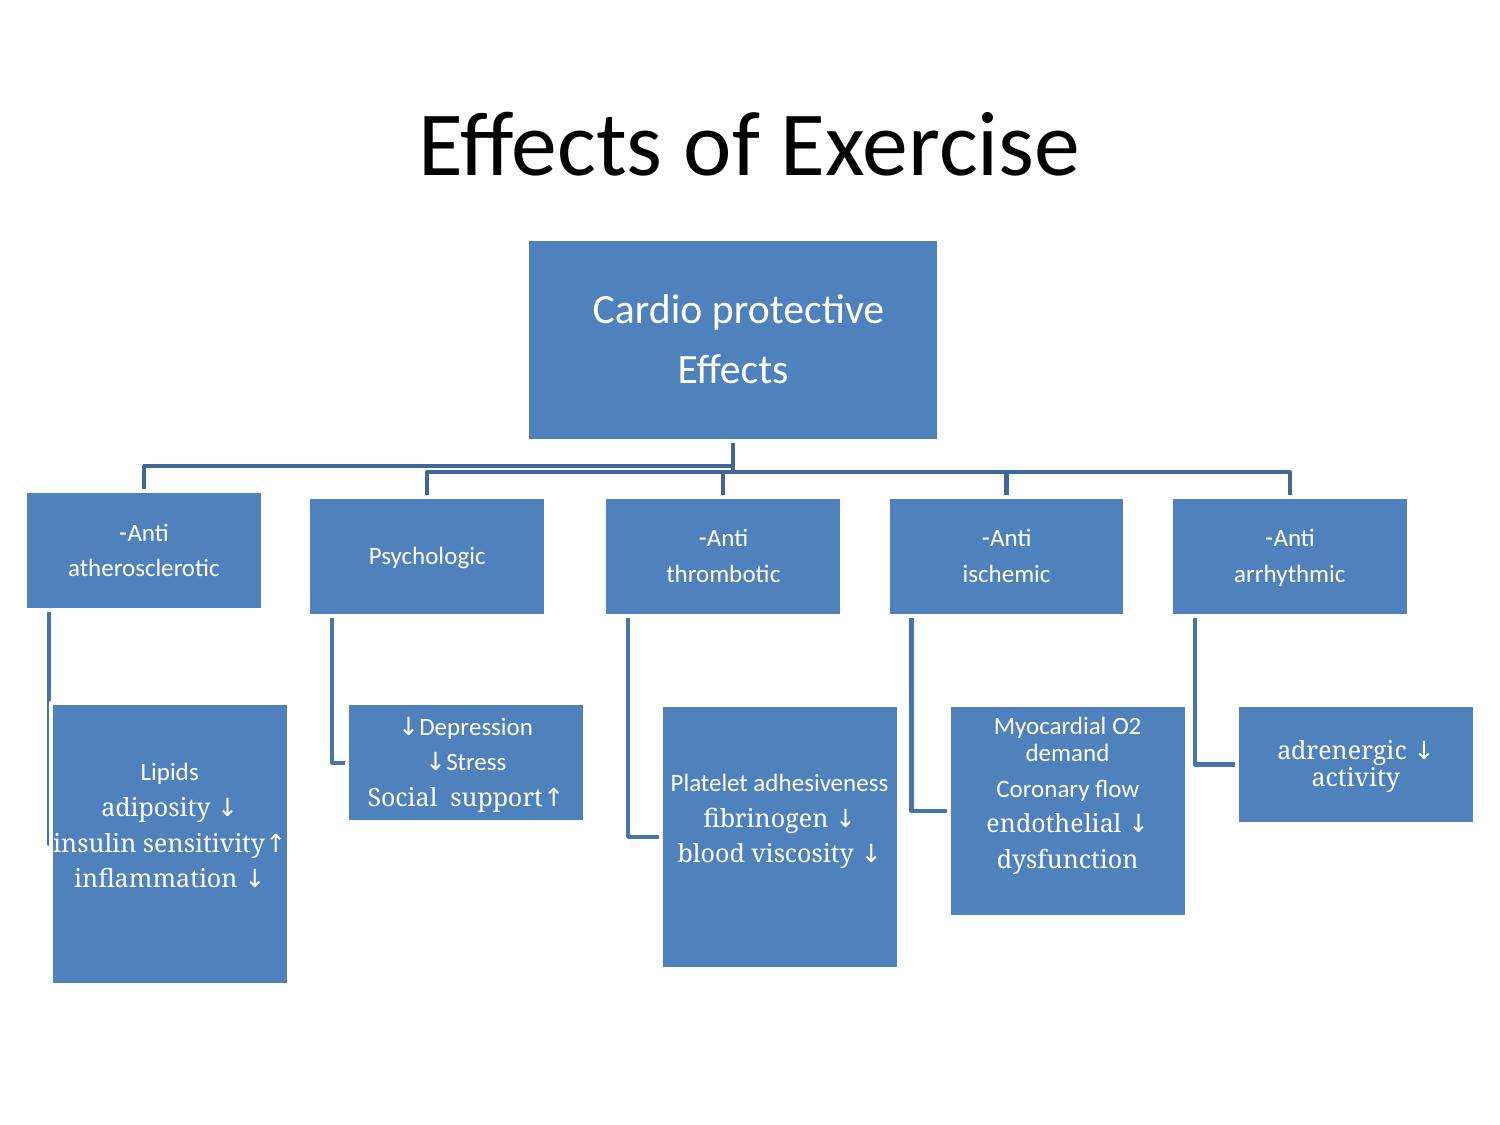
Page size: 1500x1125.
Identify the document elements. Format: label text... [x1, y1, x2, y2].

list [24, 238, 1476, 1032]
title Effects of Exercise [75, 45, 1425, 233]
